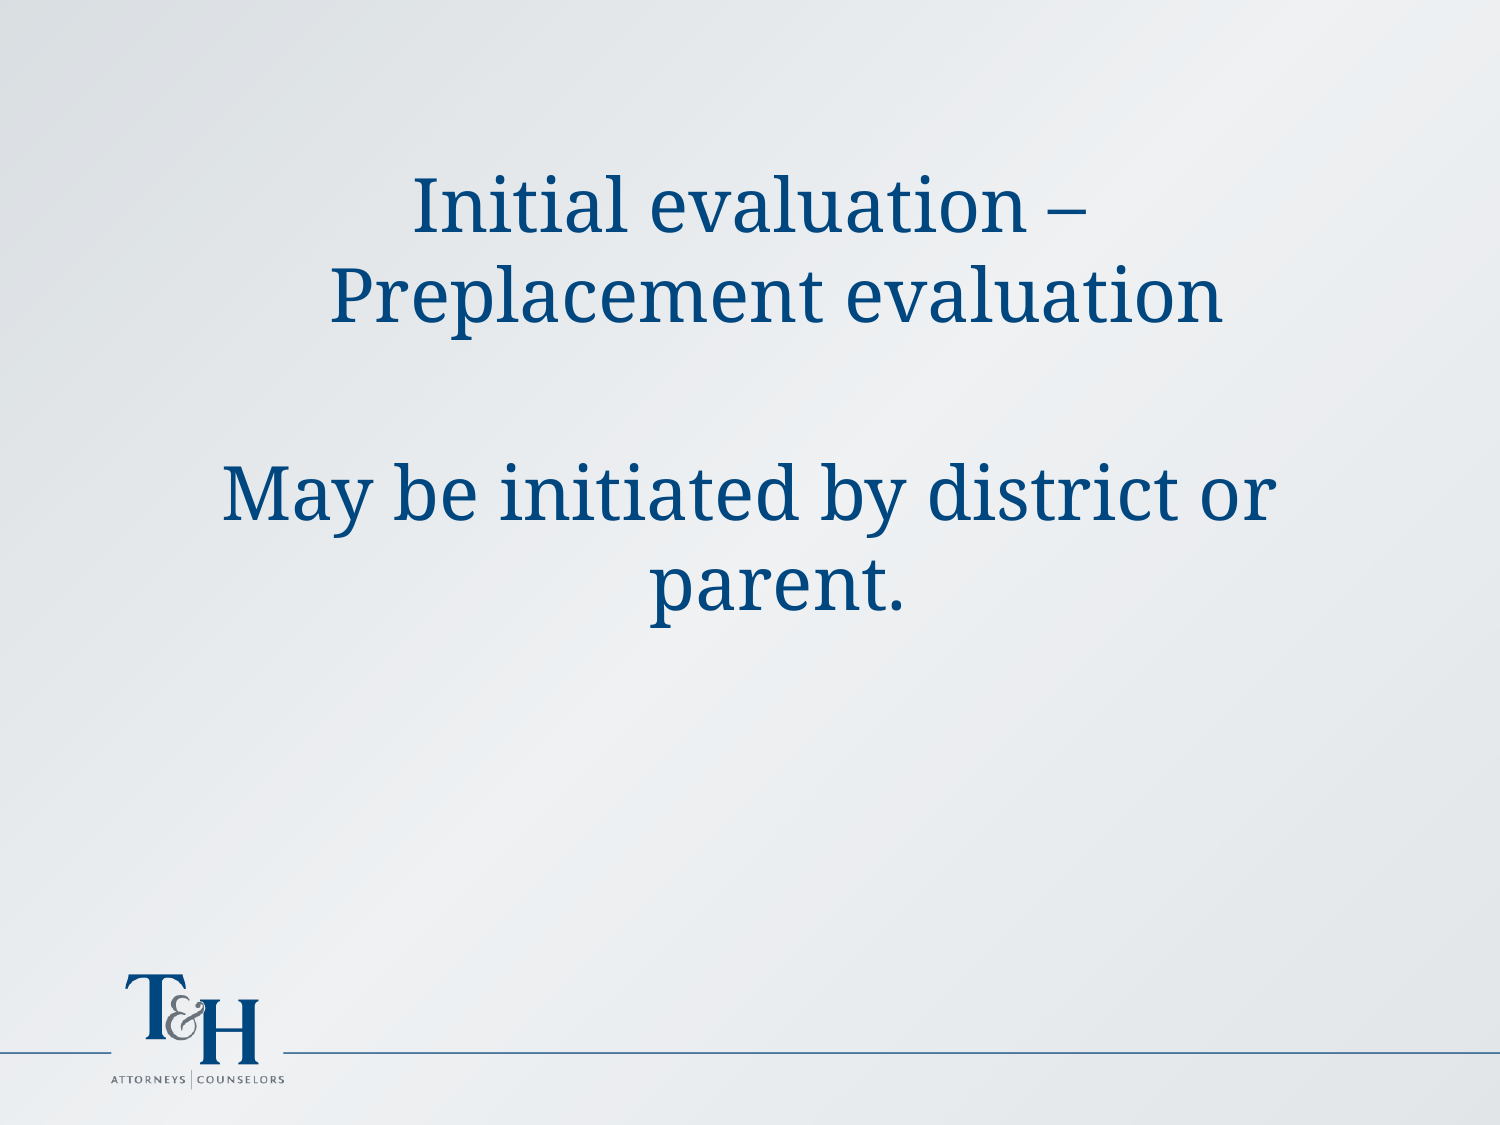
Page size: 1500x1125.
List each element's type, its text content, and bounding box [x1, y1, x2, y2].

picture [0, 0, 1500, 1125]
list Initial evaluation – Preplacement evaluation May be initiated by district or parent. [149, 149, 1351, 926]
